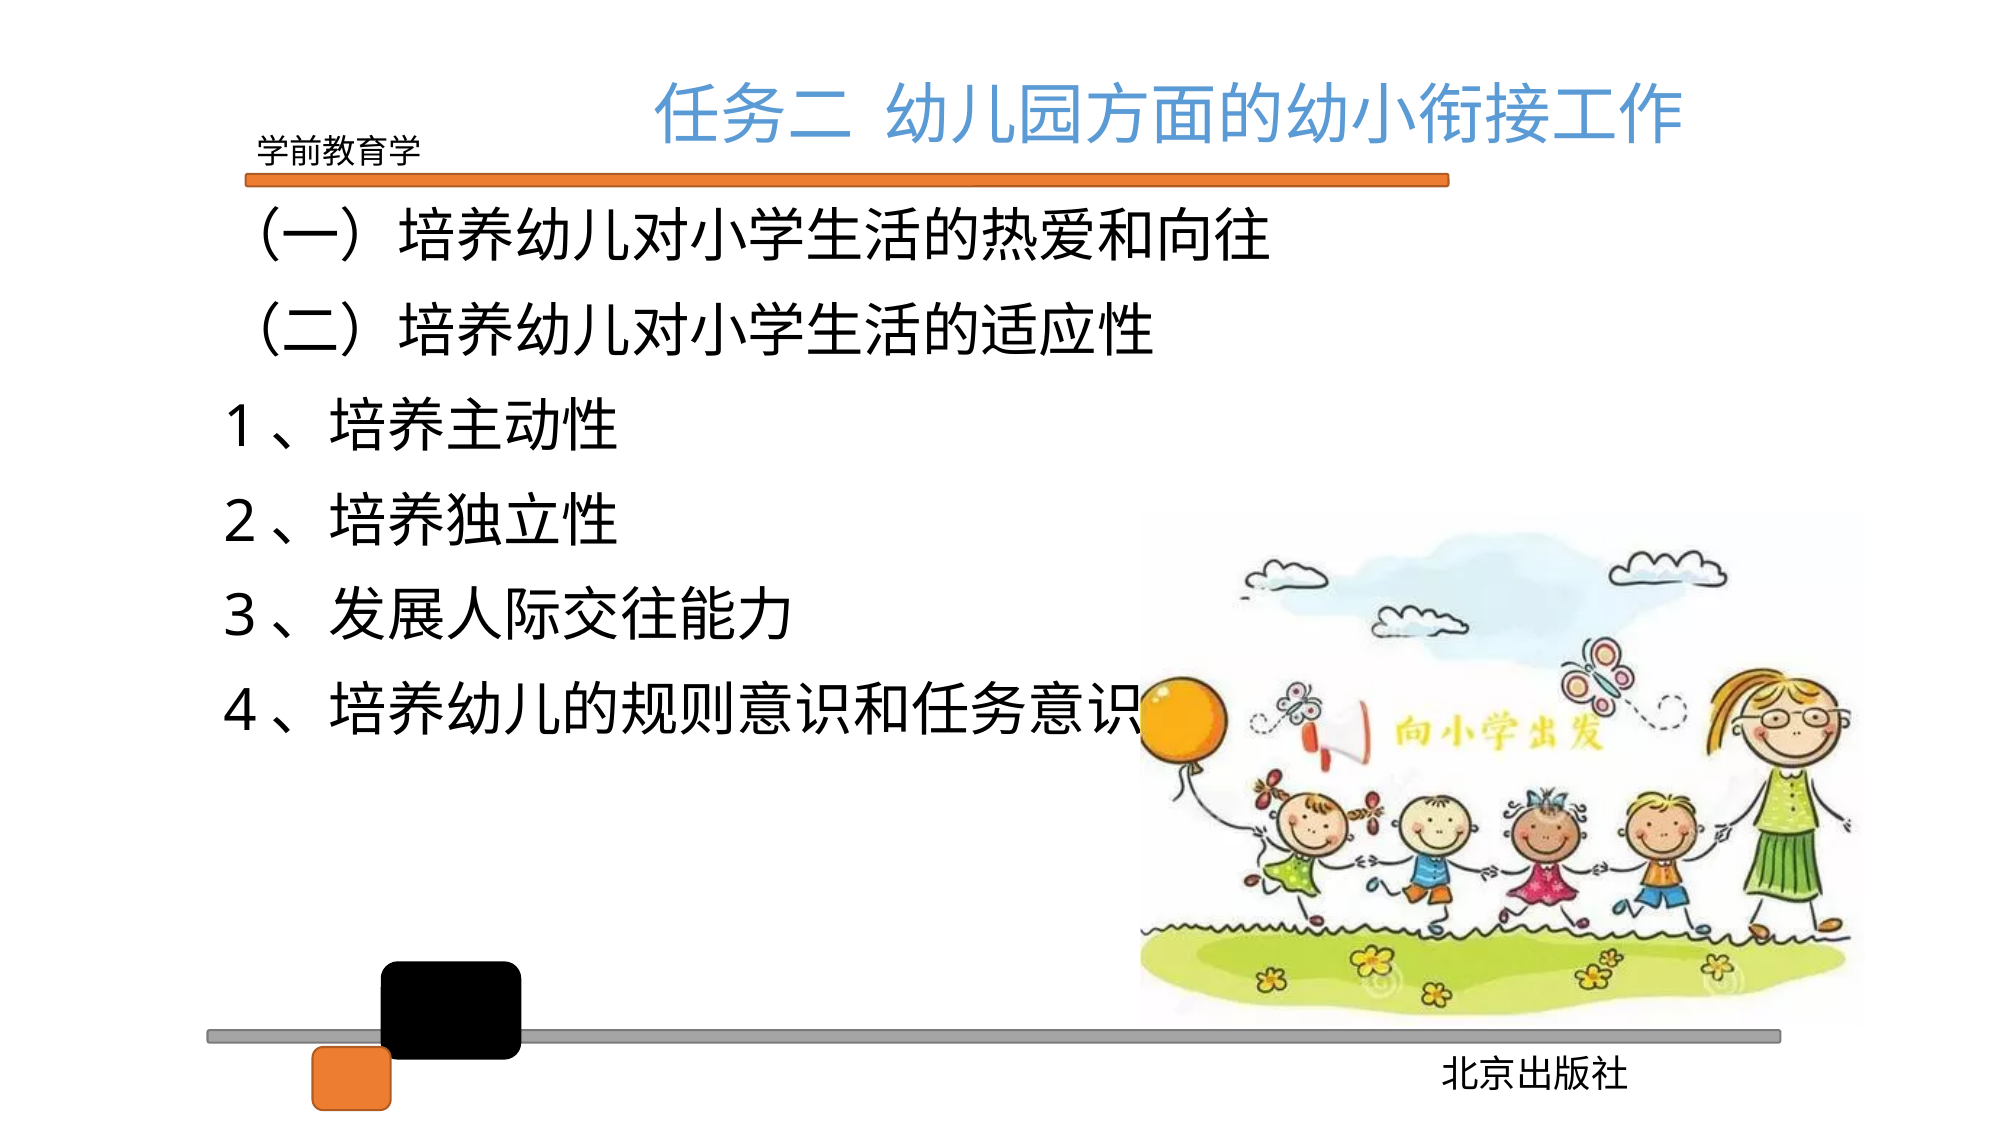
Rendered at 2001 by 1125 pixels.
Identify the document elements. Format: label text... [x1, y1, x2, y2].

picture [1140, 514, 1865, 1026]
text_box 任务二 幼儿园方面的幼小衔接工作 [638, 64, 1715, 160]
text_box （一）培养幼儿对小学生活的热爱和向往 （二）培养幼儿对小学生活的适应性 1、培养主动性 2、培养独立性 3、发展人际交往能力 4、培养幼儿的规则意识和任务意识 [208, 190, 1864, 1125]
